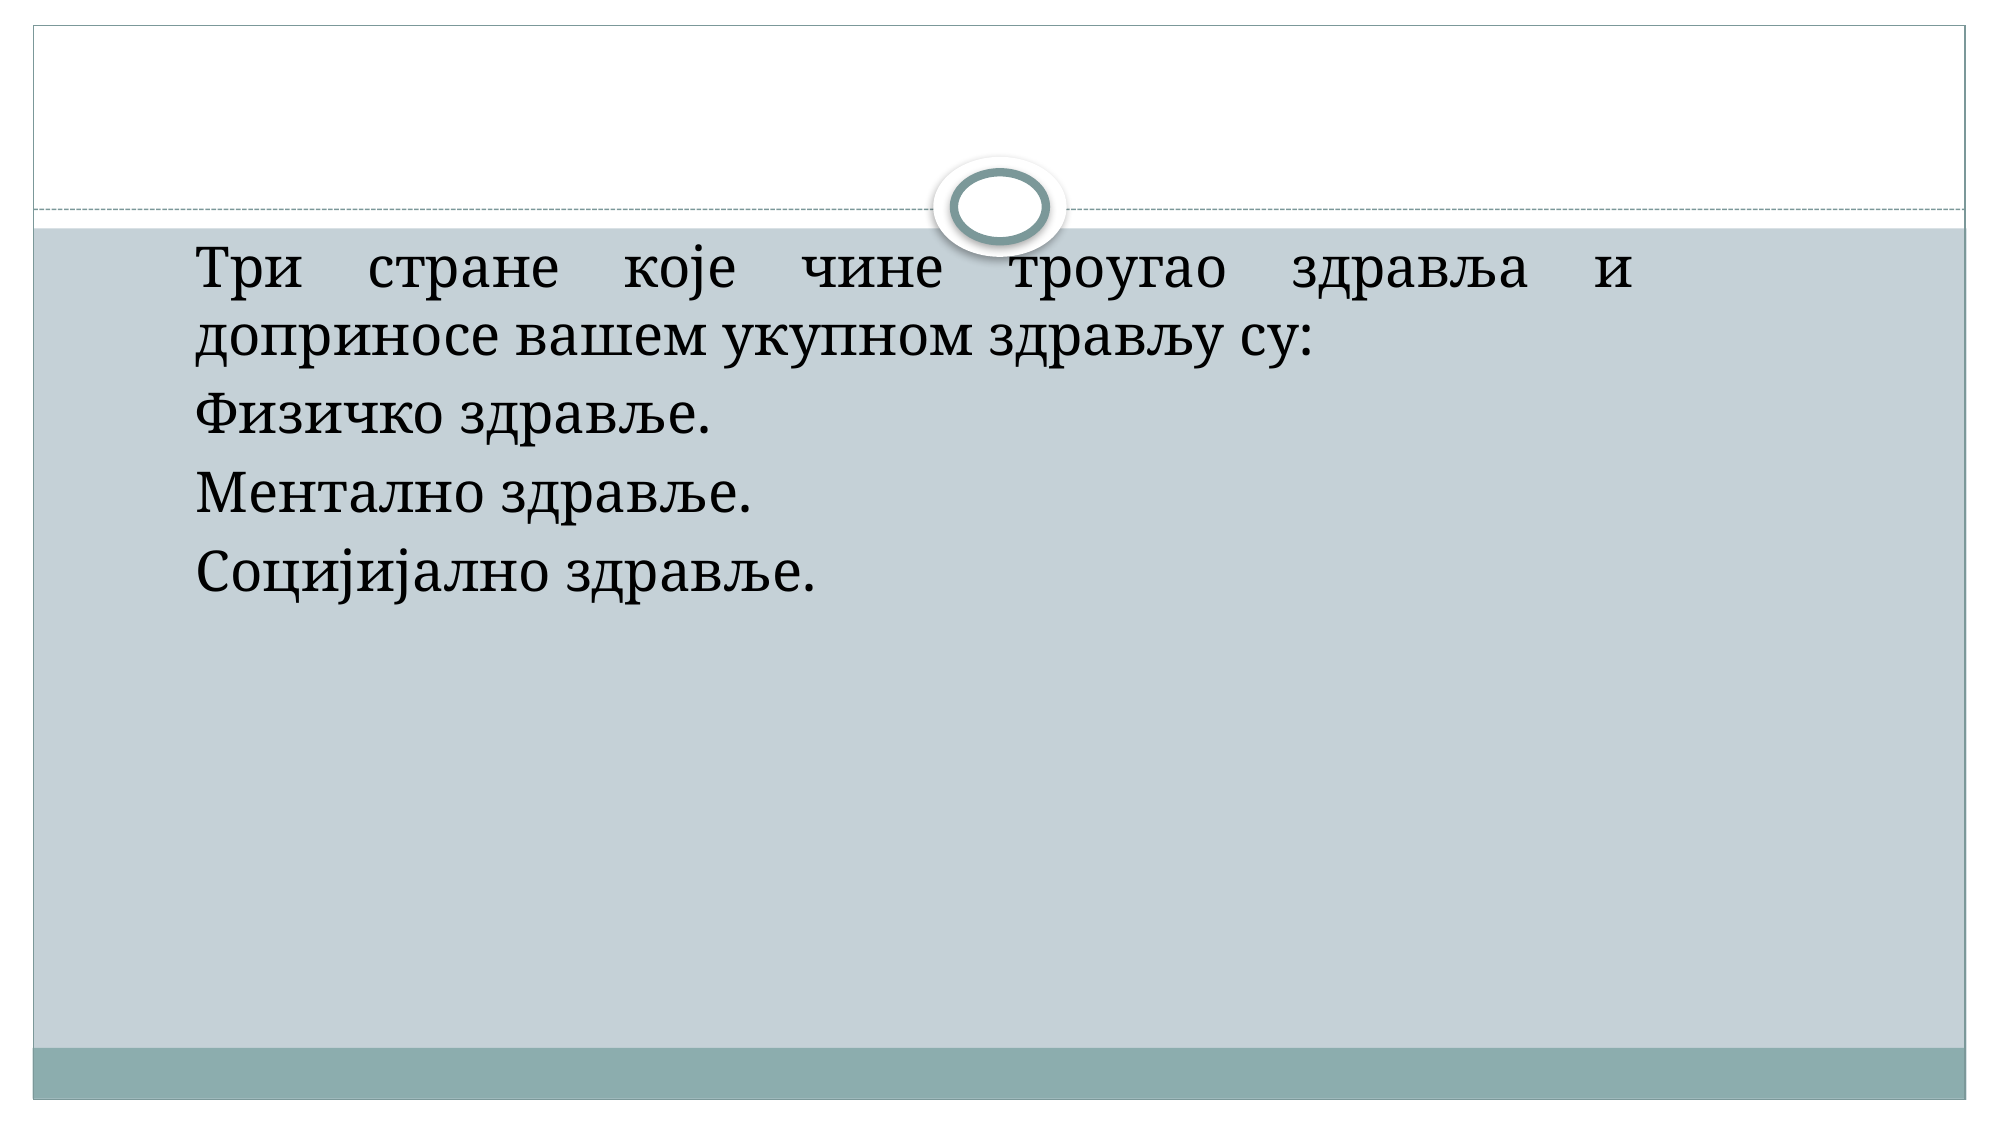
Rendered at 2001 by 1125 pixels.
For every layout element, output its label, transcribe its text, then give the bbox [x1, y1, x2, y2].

list Три стране које чине троугао здравља и доприносе вашем укупном здрављу су: Физичко здравље. Ментално здравље. Социjијално здравље. [181, 223, 1649, 1025]
